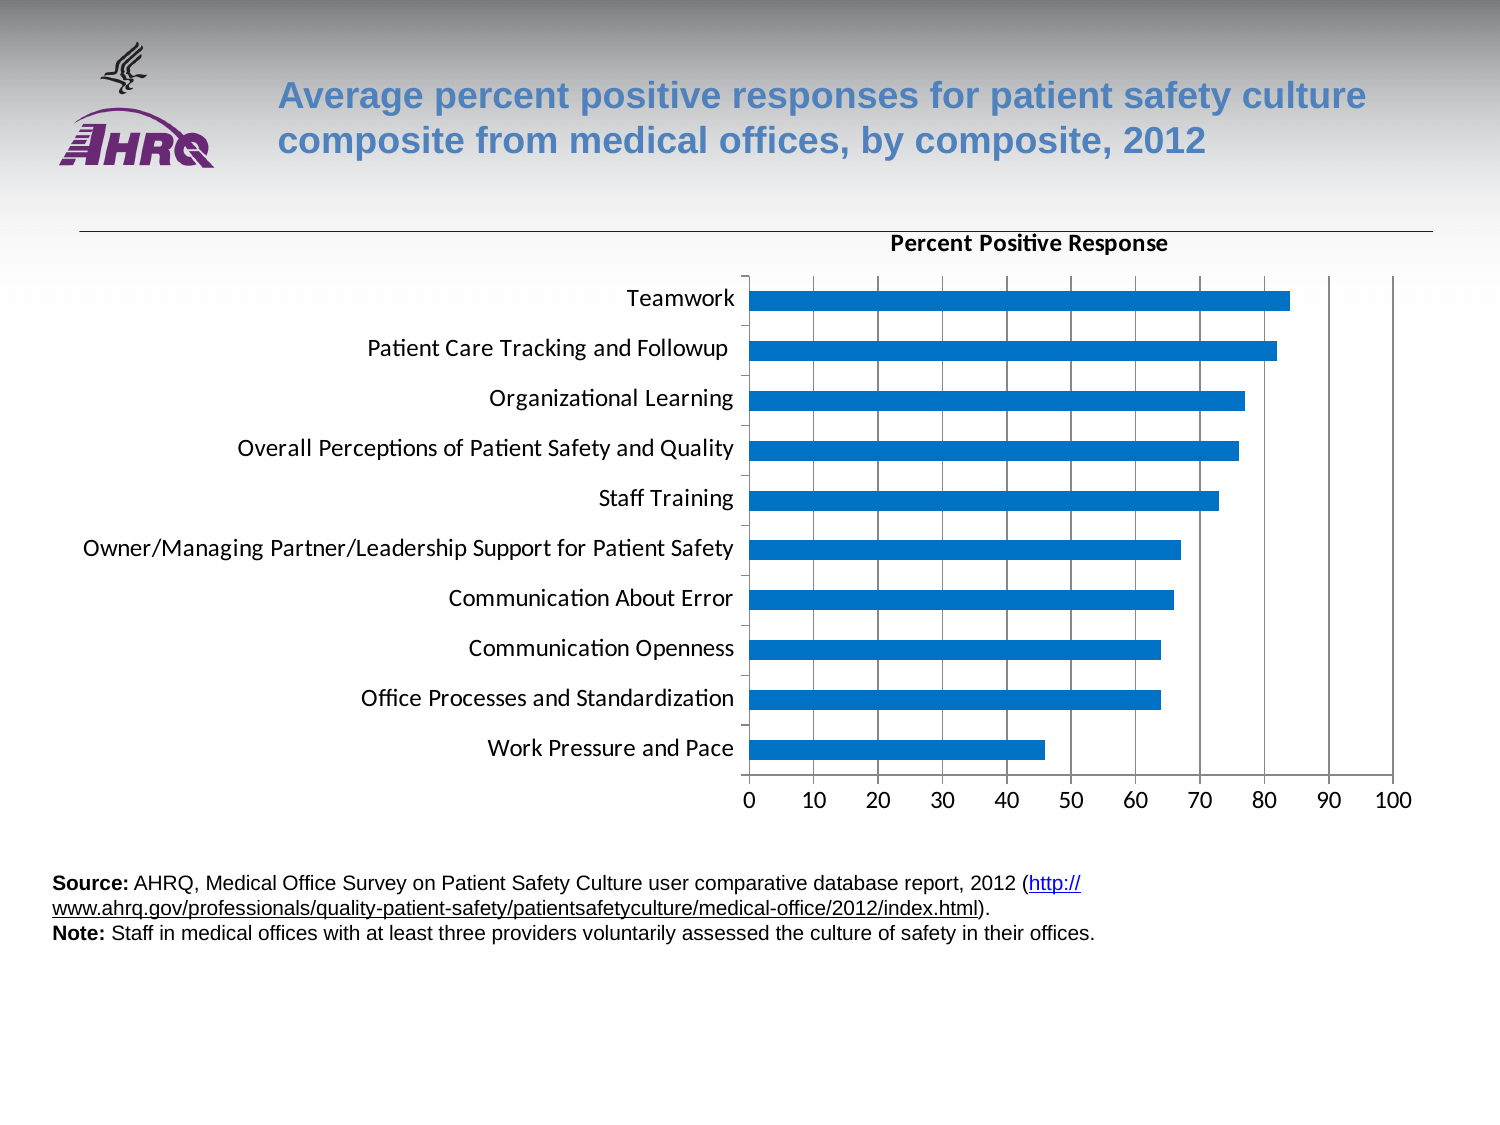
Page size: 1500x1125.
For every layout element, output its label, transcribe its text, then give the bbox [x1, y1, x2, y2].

title Average percent positive responses for patient safety culture composite from medical offices, by composite, 2012 [262, 45, 1425, 188]
text_box Source: AHRQ, Medical Office Survey on Patient Safety Culture user comparative database report, 2012 (http://www.ahrq.gov/professionals/quality-patient-safety/patientsafetyculture/medical-office/2012/index.html). Note: Staff in medical offices with at least three providers voluntarily assessed the culture of safety in their offices. [37, 862, 1438, 953]
picture [0, 0, 1500, 1125]
chart [74, 224, 1426, 838]
